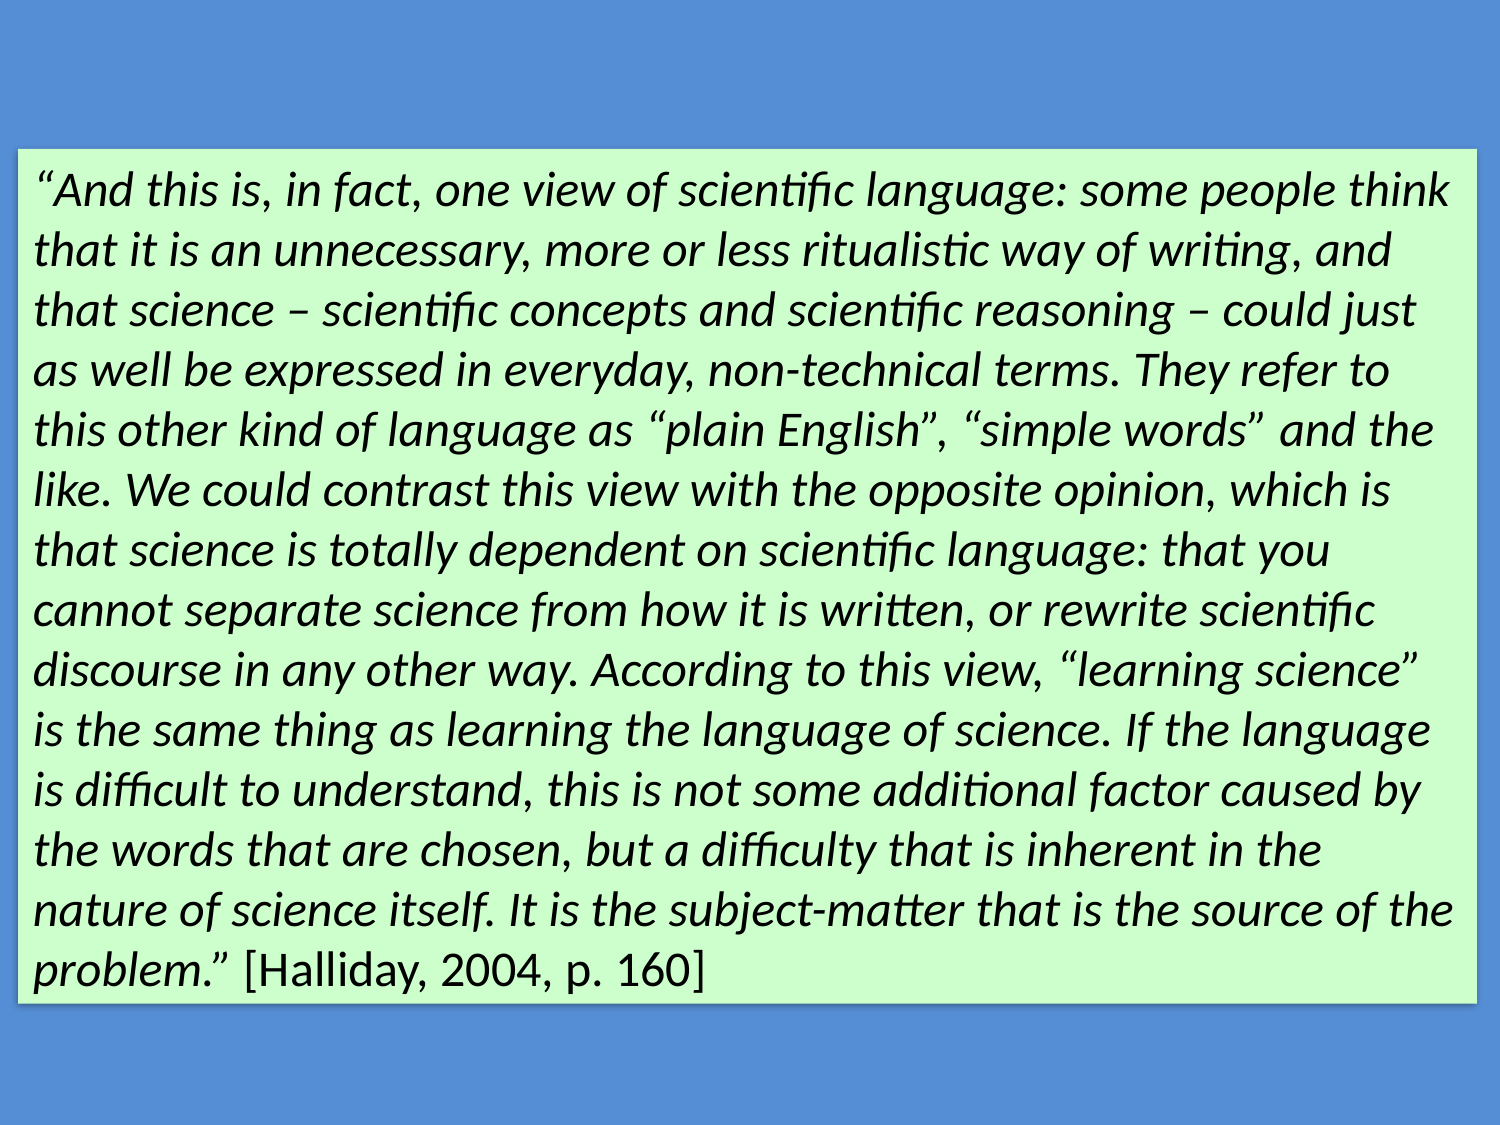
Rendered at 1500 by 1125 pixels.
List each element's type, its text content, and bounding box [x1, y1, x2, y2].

text_box “And this is, in fact, one view of scientific language: some people think that it is an unnecessary, more or less ritualistic way of writing, and that science – scientific concepts and scientific reasoning – could just as well be expressed in everyday, non-technical terms. They refer to this other kind of language as “plain English”, “simple words” and the like. We could contrast this view with the opposite opinion, which is that science is totally dependent on scientific language: that you cannot separate science from how it is written, or rewrite scientific discourse in any other way. According to this view, “learning science” is the same thing as learning the language of science. If the language is difficult to understand, this is not some additional factor caused by the words that are chosen, but a difficulty that is inherent in the nature of science itself. It is the subject-matter that is the source of the problem.” [Halliday, 2004, p. 160] [17, 148, 1478, 1004]
